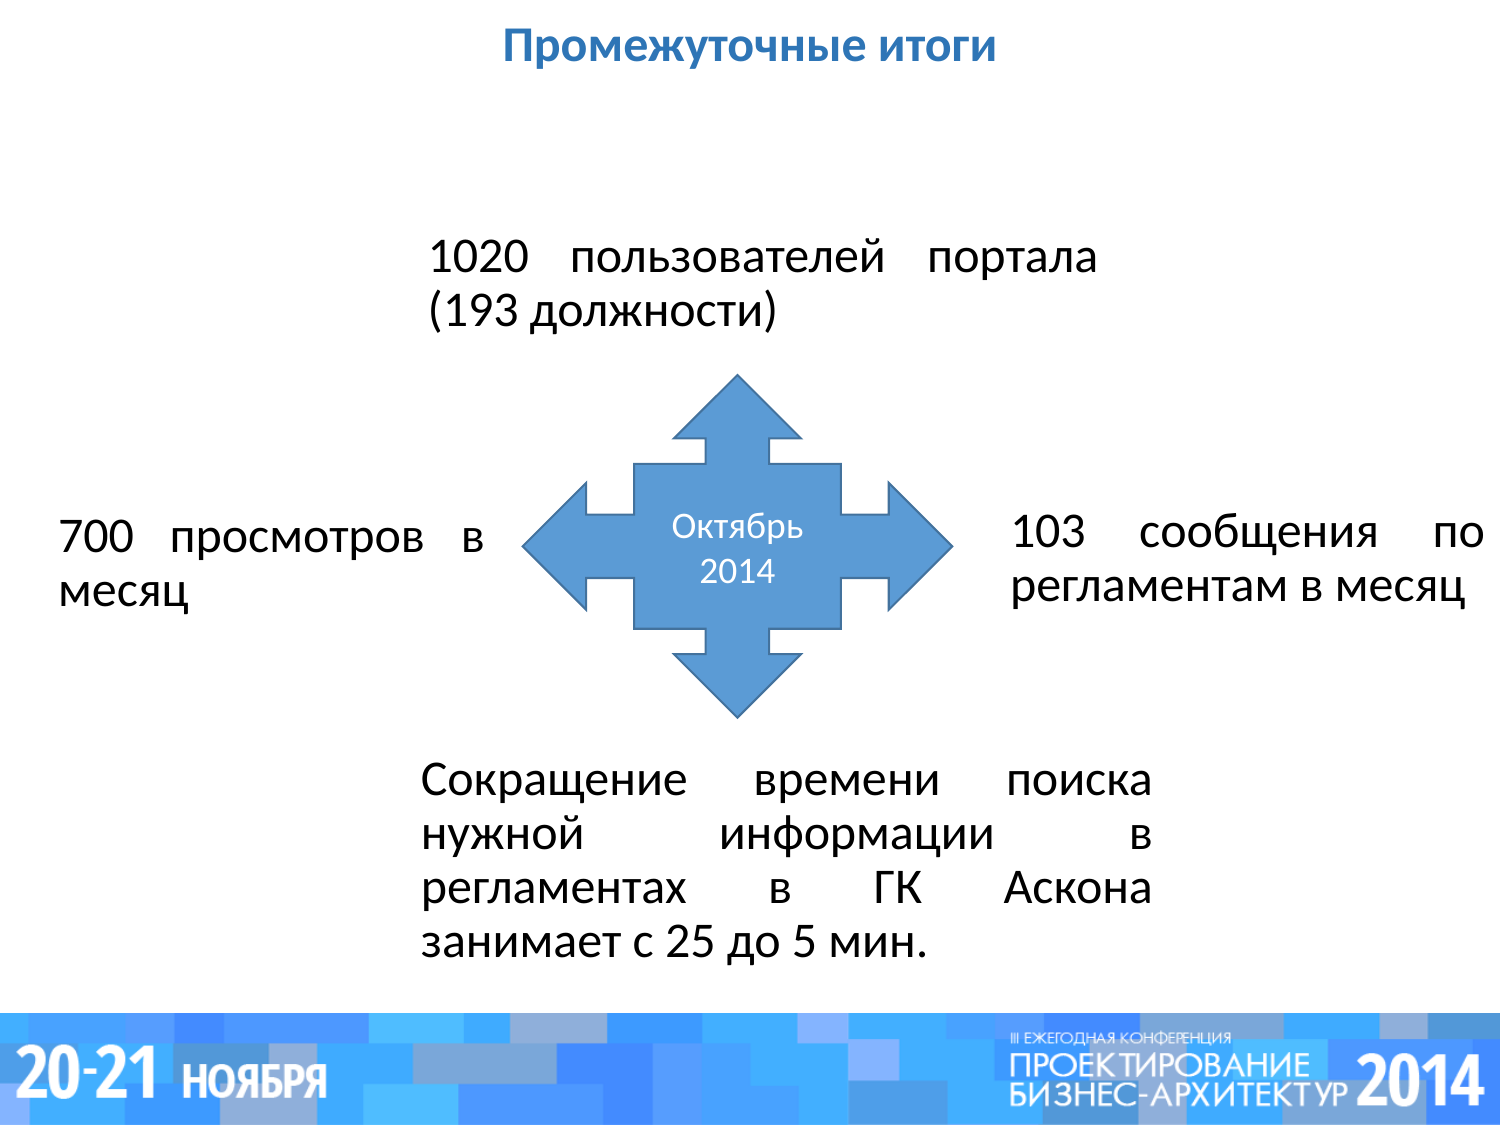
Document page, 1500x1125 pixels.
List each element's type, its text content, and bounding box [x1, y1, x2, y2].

text_box 700 просмотров в месяц [43, 501, 500, 637]
title Промежуточные итоги [103, 6, 1397, 89]
picture [0, 1013, 1500, 1125]
list 1020 пользователей портала (193 должности) [412, 221, 1114, 364]
text_box Октябрь 2014 [521, 373, 954, 720]
text_box 103 сообщения по регламентам в месяц [995, 496, 1500, 630]
text_box Сокращение времени поиска нужной информации в регламентах в ГК Аскона занимает с 25 до 5 мин. [405, 744, 1169, 982]
